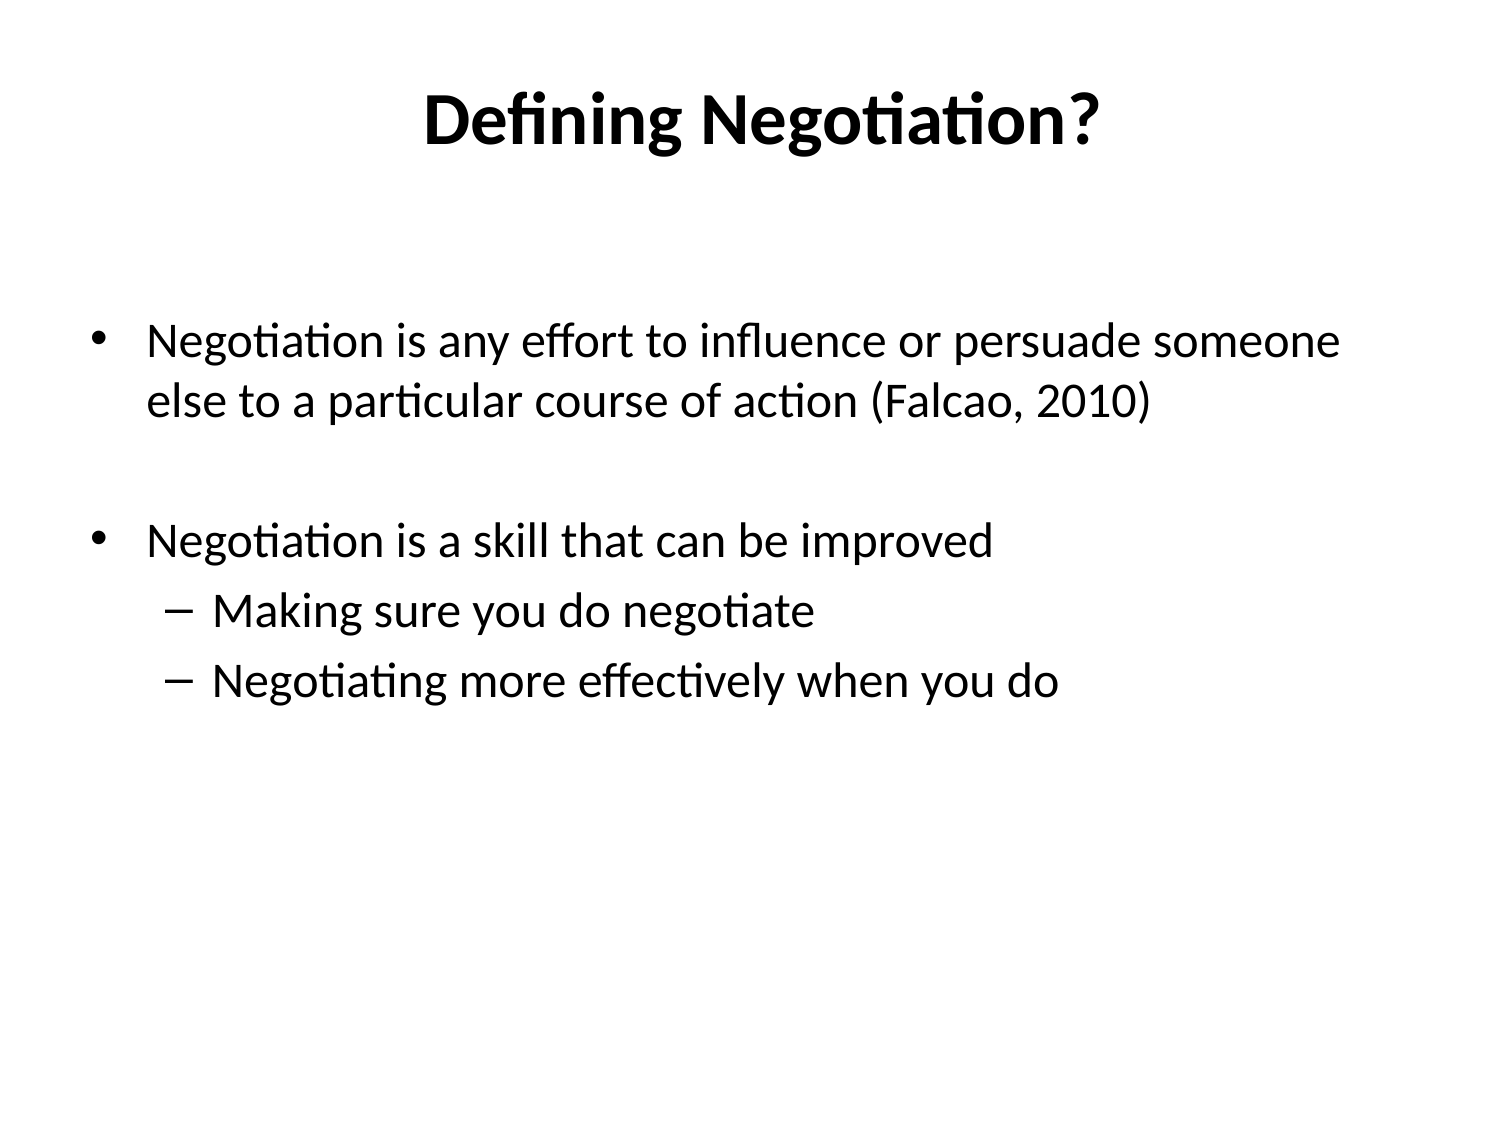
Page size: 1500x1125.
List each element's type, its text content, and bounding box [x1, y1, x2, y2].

list Negotiation is any effort to influence or persuade someone else to a particular course of action (Falcao, 2010) Negotiation is a skill that can be improved Making sure you do negotiate Negotiating more effectively when you do Making sure that you do negotiate Negotiating more effectively when you do so [75, 299, 1425, 925]
text_box Defining Negotiation? [84, 62, 1441, 250]
